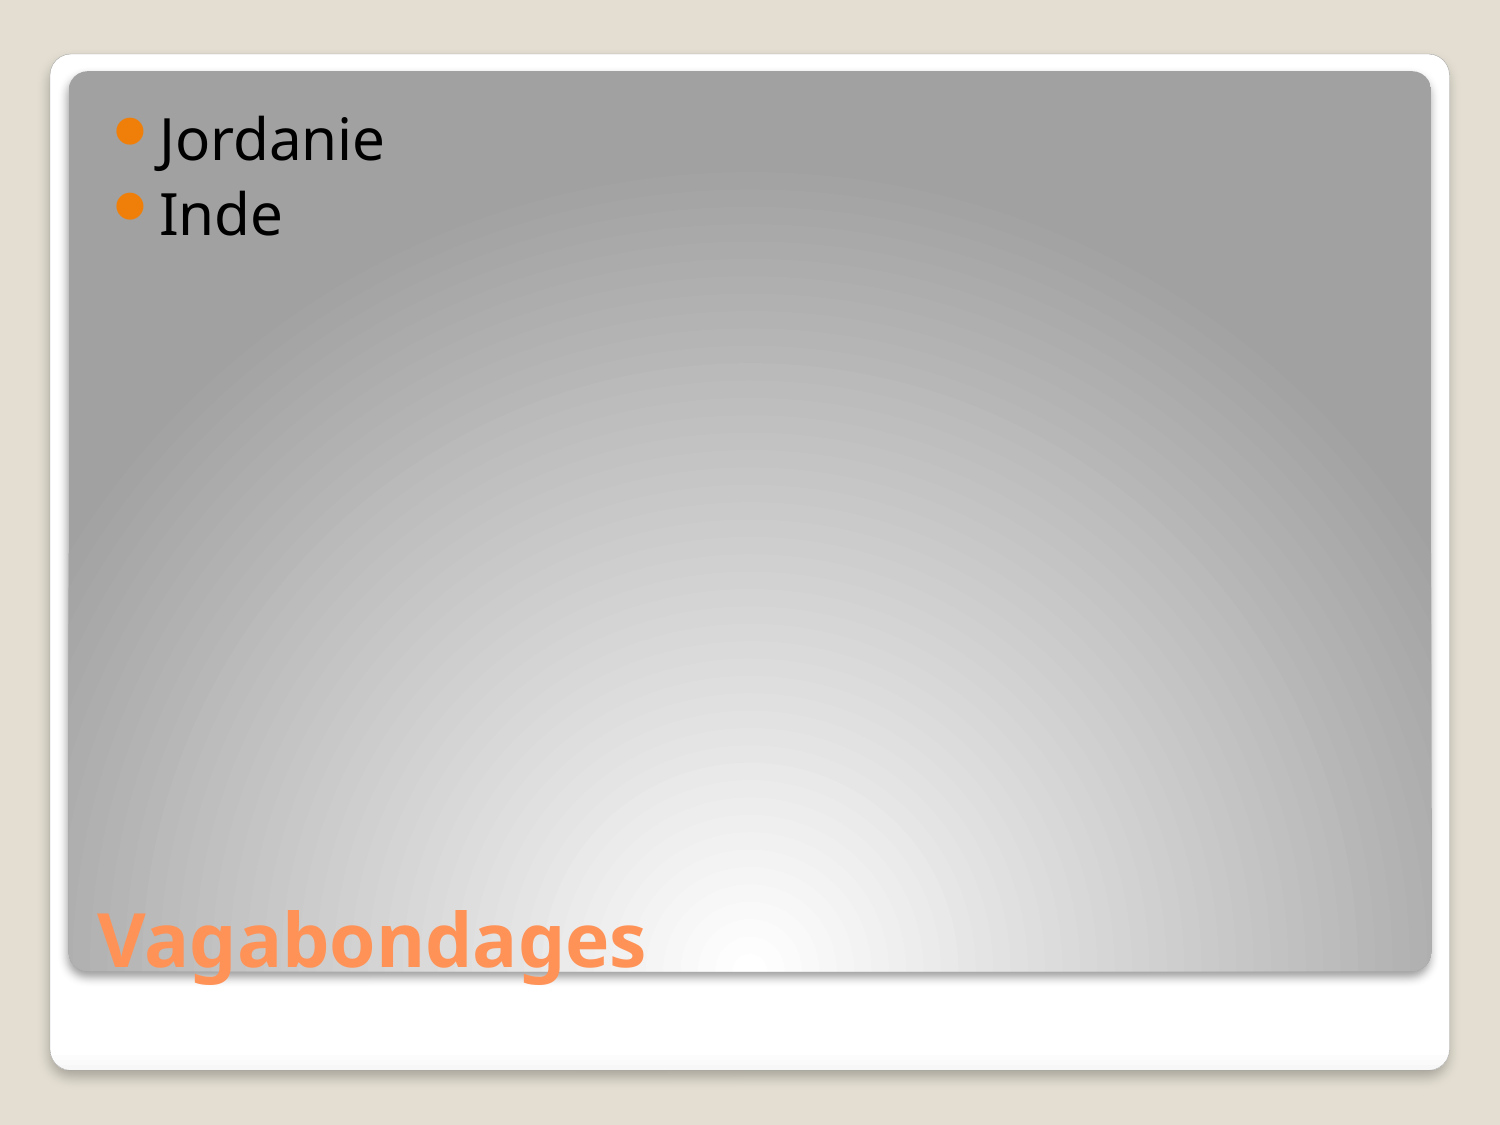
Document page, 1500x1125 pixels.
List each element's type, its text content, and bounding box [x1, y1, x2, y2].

list Jordanie Inde [82, 86, 1425, 774]
title Vagabondages [82, 817, 1425, 990]
